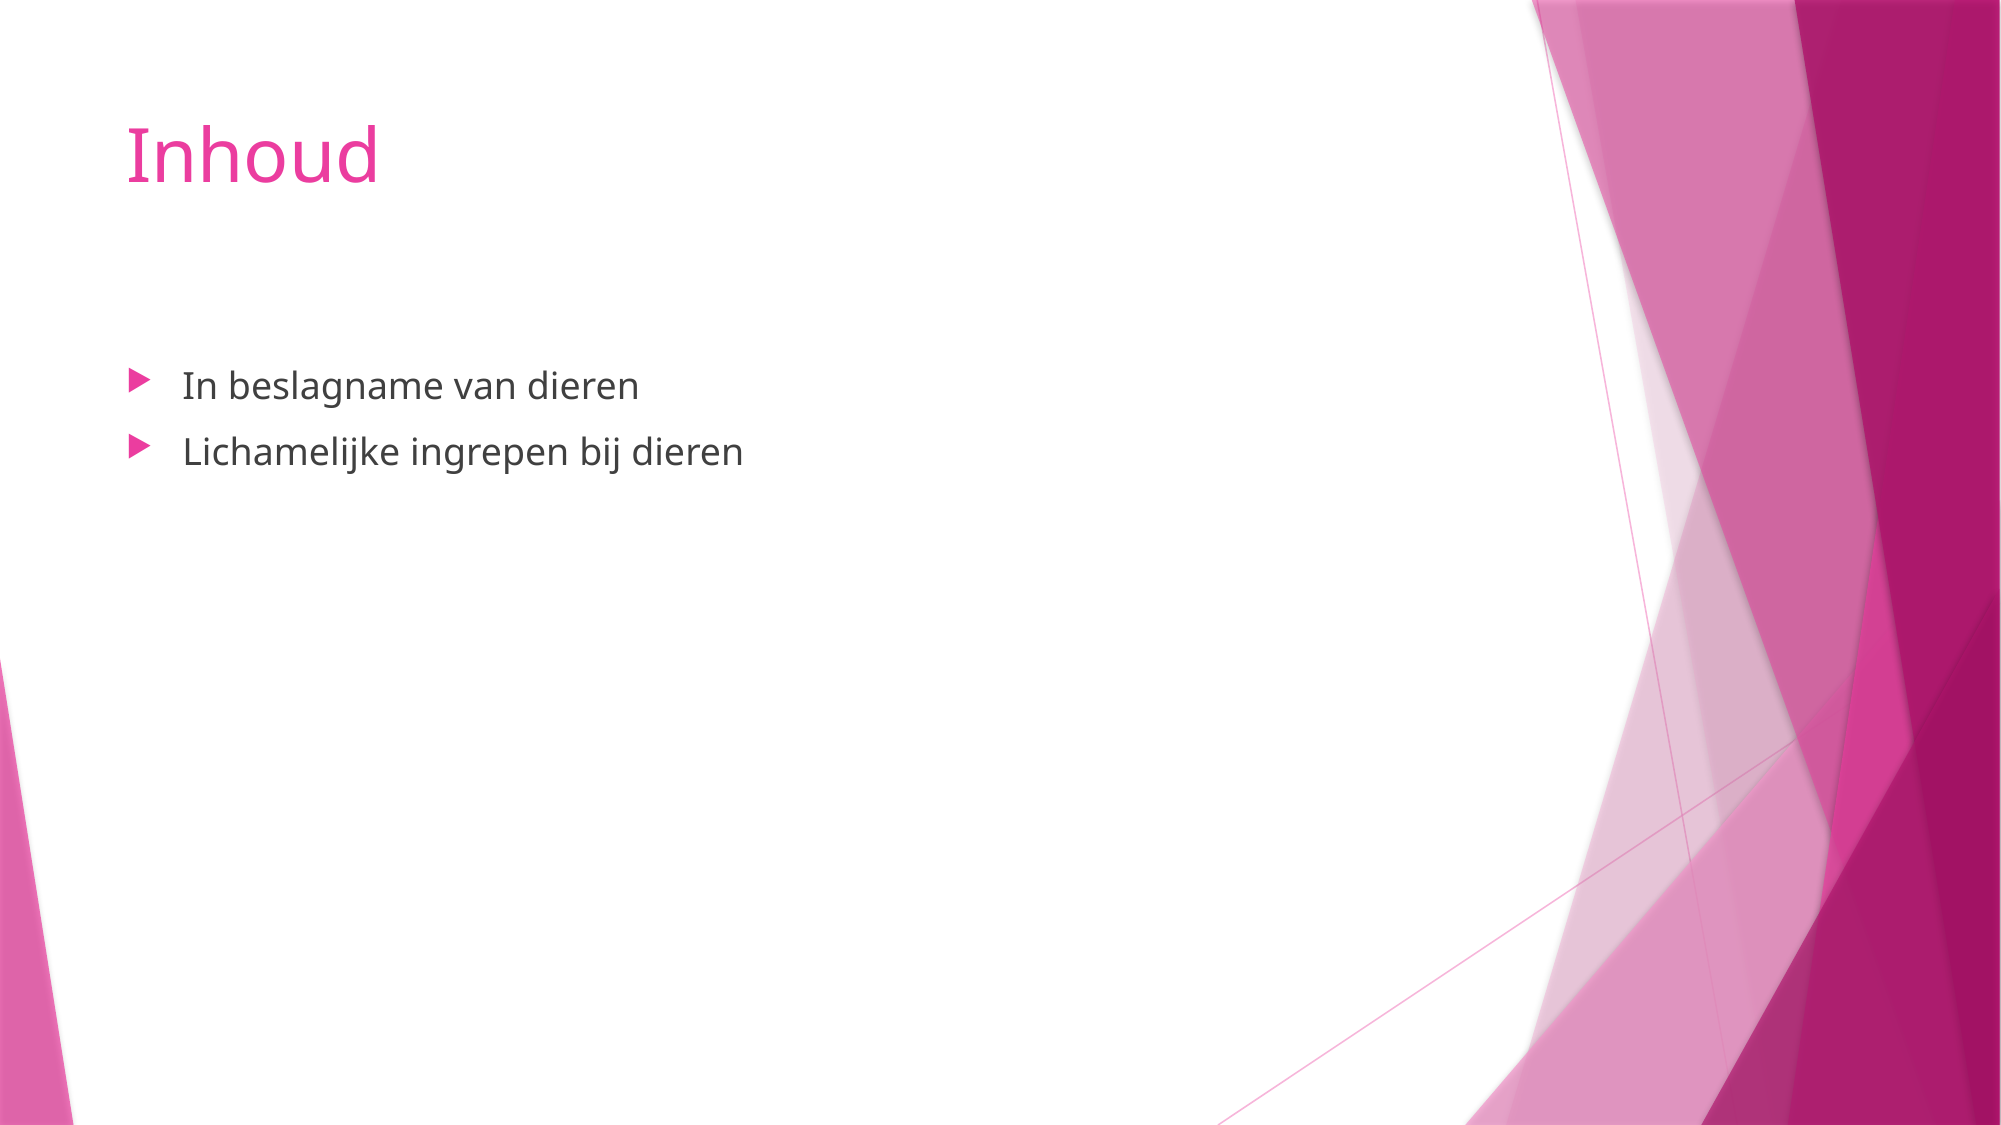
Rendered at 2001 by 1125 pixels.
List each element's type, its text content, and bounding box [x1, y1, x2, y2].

list In beslagname van dieren Lichamelijke ingrepen bij dieren [111, 354, 1522, 992]
title Inhoud [111, 99, 1522, 317]
